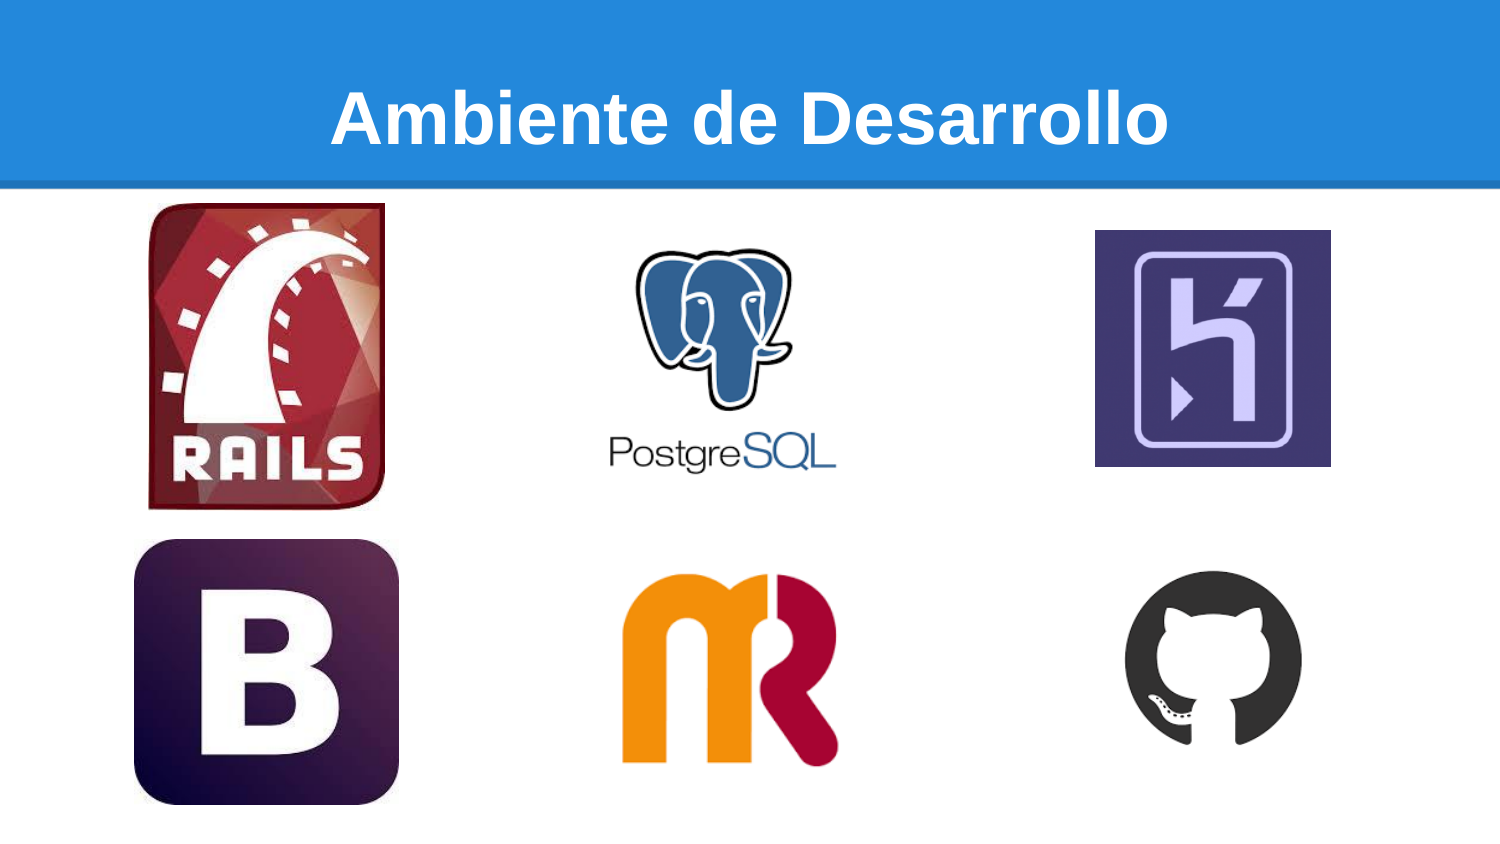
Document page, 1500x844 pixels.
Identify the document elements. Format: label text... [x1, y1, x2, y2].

picture [597, 539, 863, 804]
picture [1094, 230, 1332, 467]
title Ambiente de Desarrollo [75, 33, 1425, 175]
picture [587, 210, 852, 505]
picture [148, 203, 385, 511]
picture [1035, 564, 1391, 752]
picture [134, 539, 399, 805]
